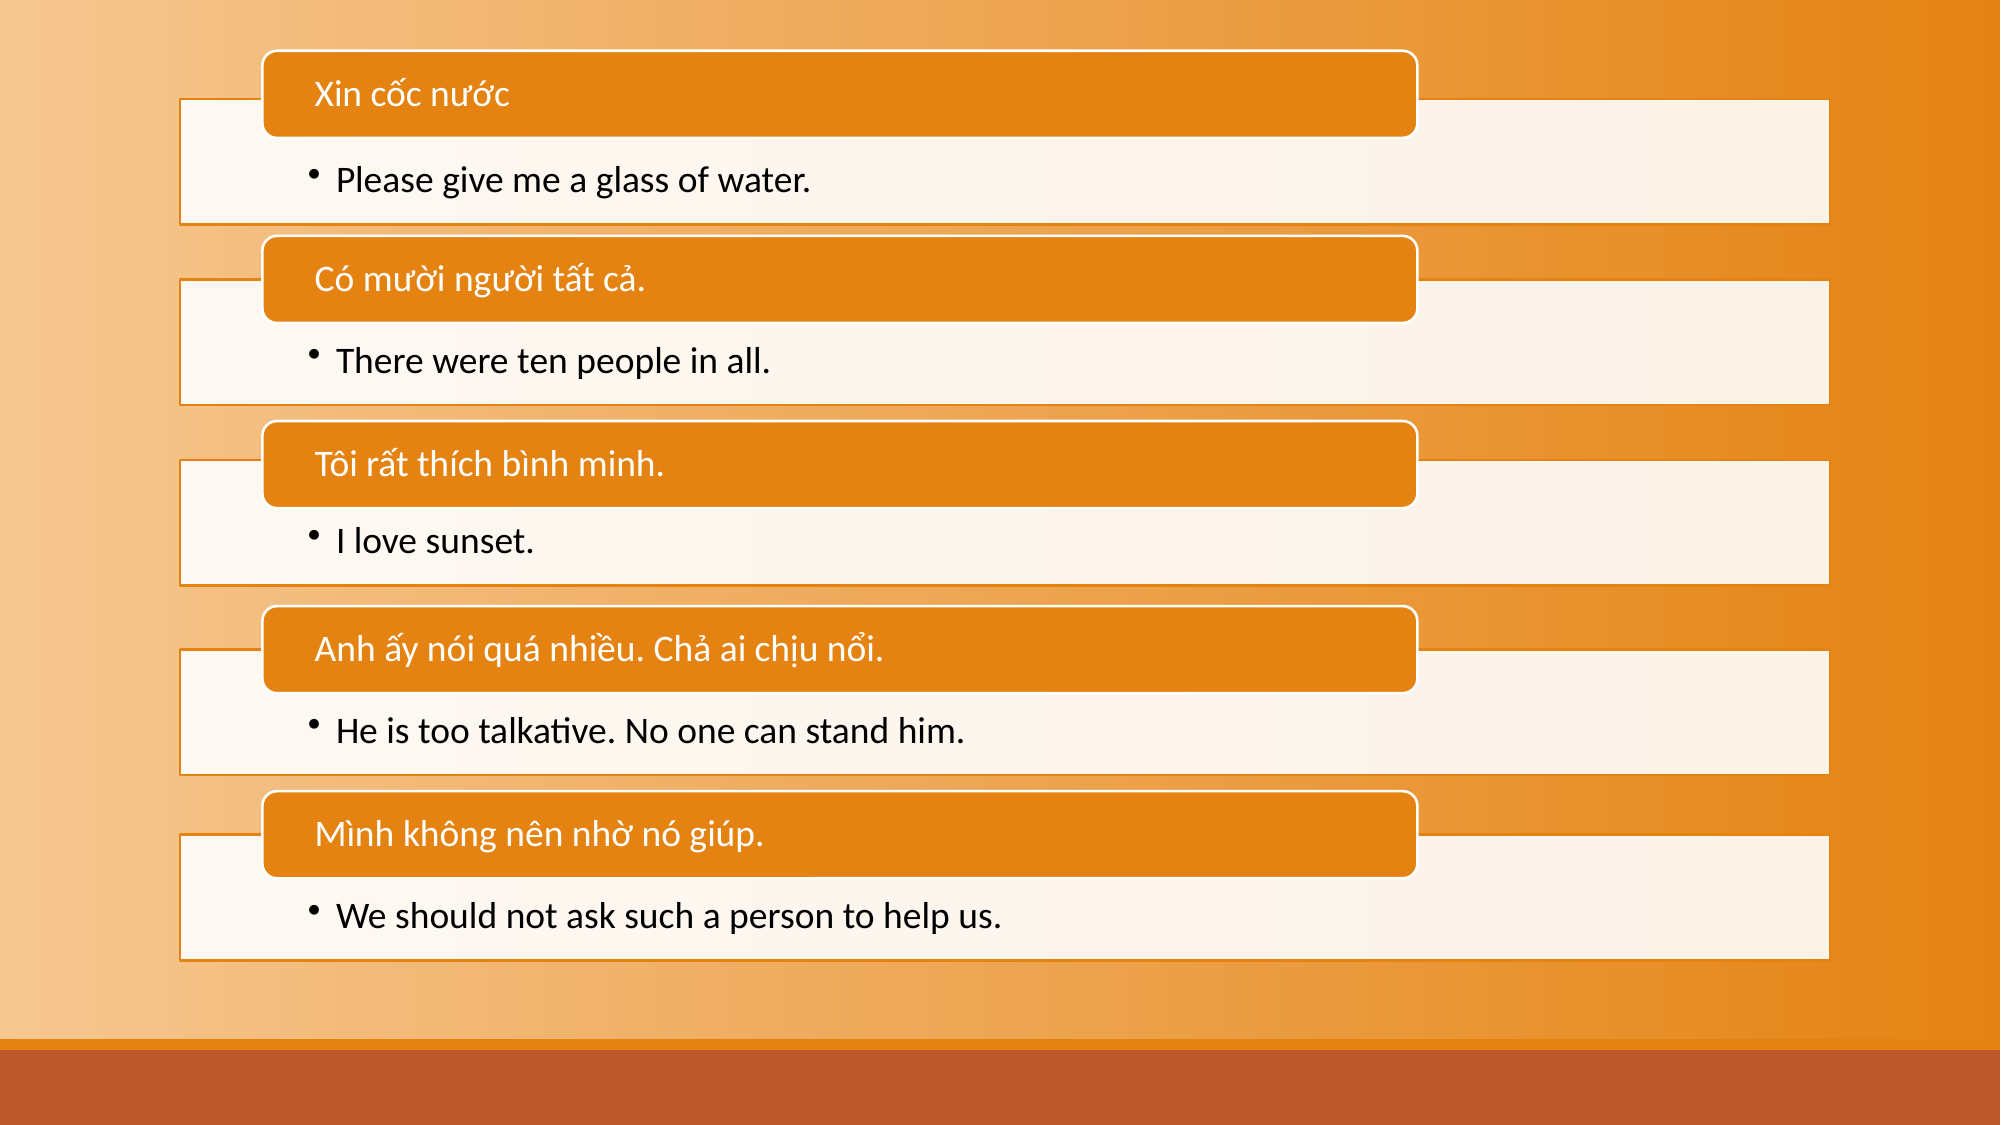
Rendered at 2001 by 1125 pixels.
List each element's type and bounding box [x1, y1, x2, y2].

list [179, 47, 1831, 964]
